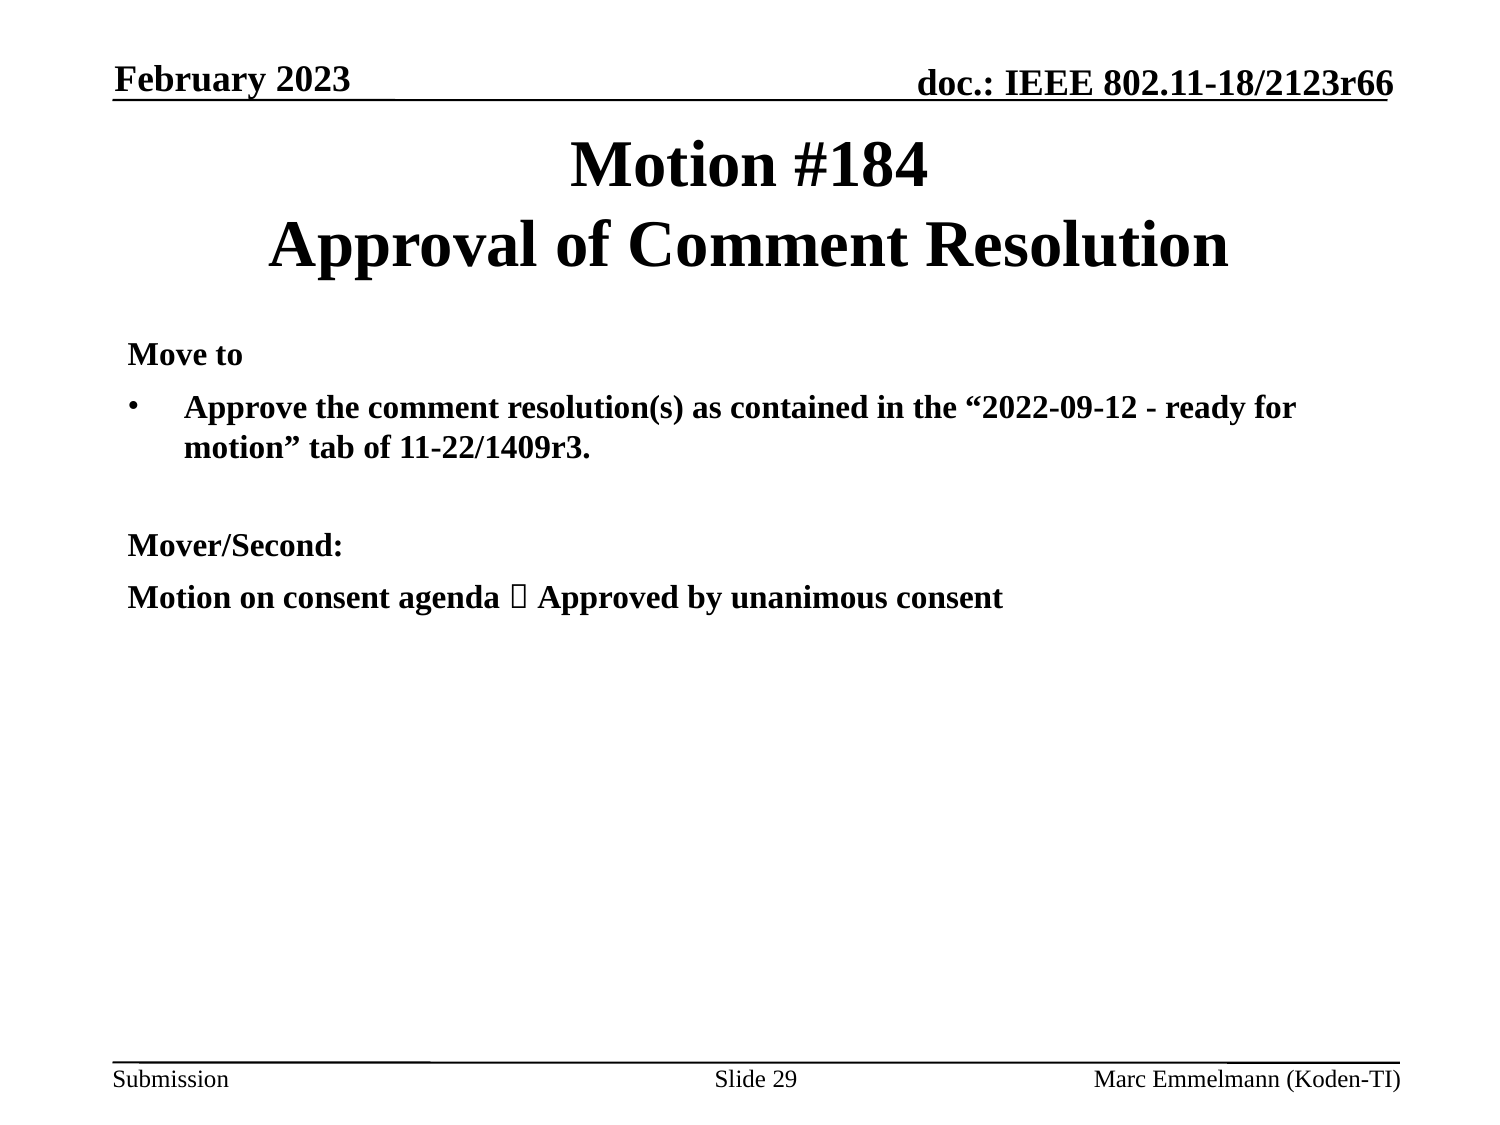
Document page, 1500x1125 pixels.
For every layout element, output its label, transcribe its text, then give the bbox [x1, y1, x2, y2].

list Move to Approve the comment resolution(s) as contained in the “2022-09-12 - ready for motion” tab of 11-22/1409r3. Mover/Second: Motion on consent agenda  Approved by unanimous consent [112, 324, 1388, 1000]
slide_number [114, 54, 423, 100]
slide_number Slide 29 [712, 1061, 800, 1123]
footer Marc Emmelmann (Koden-TI) [878, 1061, 1402, 1093]
title Motion #184 Approval of Comment Resolution [112, 112, 1388, 288]
